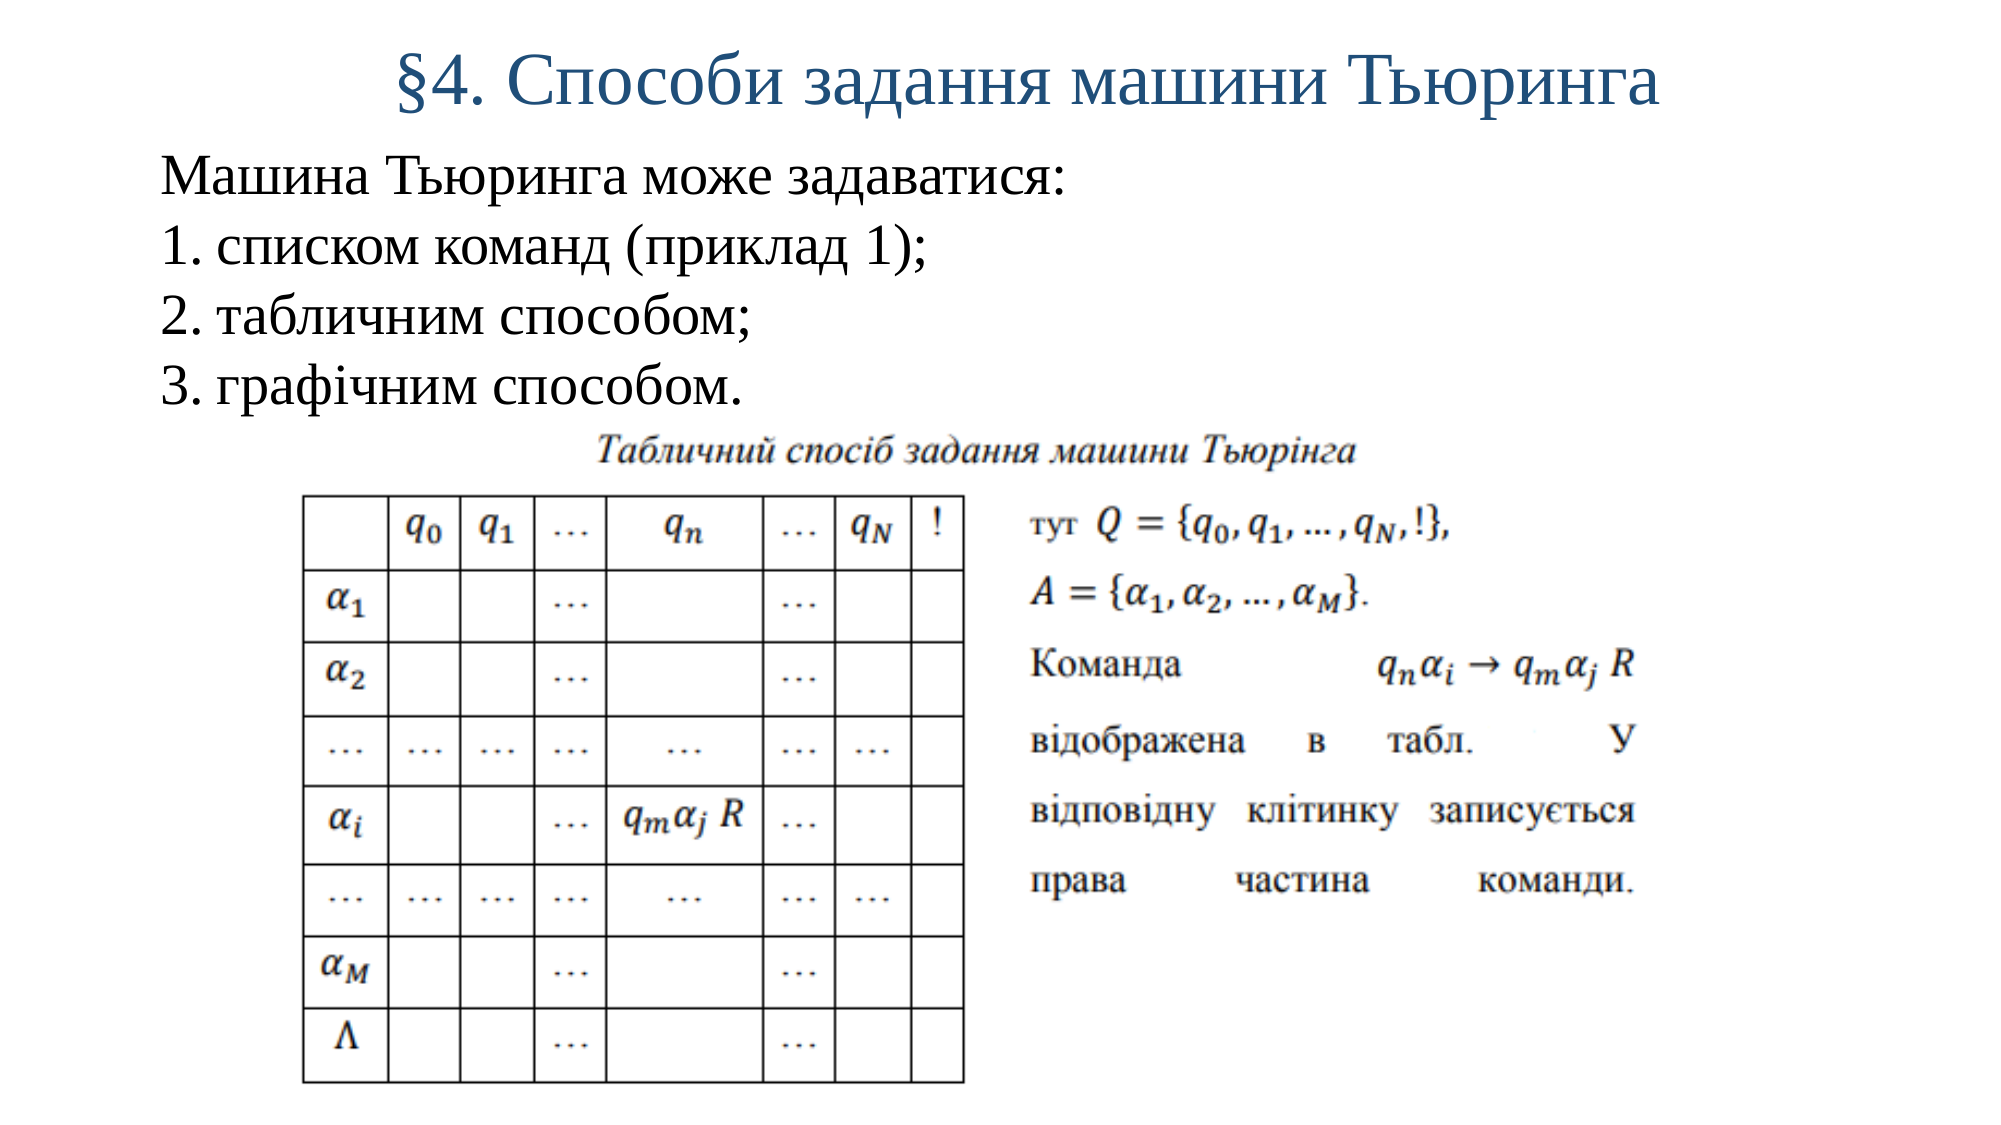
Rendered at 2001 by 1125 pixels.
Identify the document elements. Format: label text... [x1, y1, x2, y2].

text_box Машина Тьюринга може задаватися: списком команд (приклад 1); табличним способом; графічним способом. [145, 128, 1149, 424]
picture [268, 426, 1680, 1095]
text_box §4. Способи задання машини Тьюринга [378, 22, 1678, 128]
